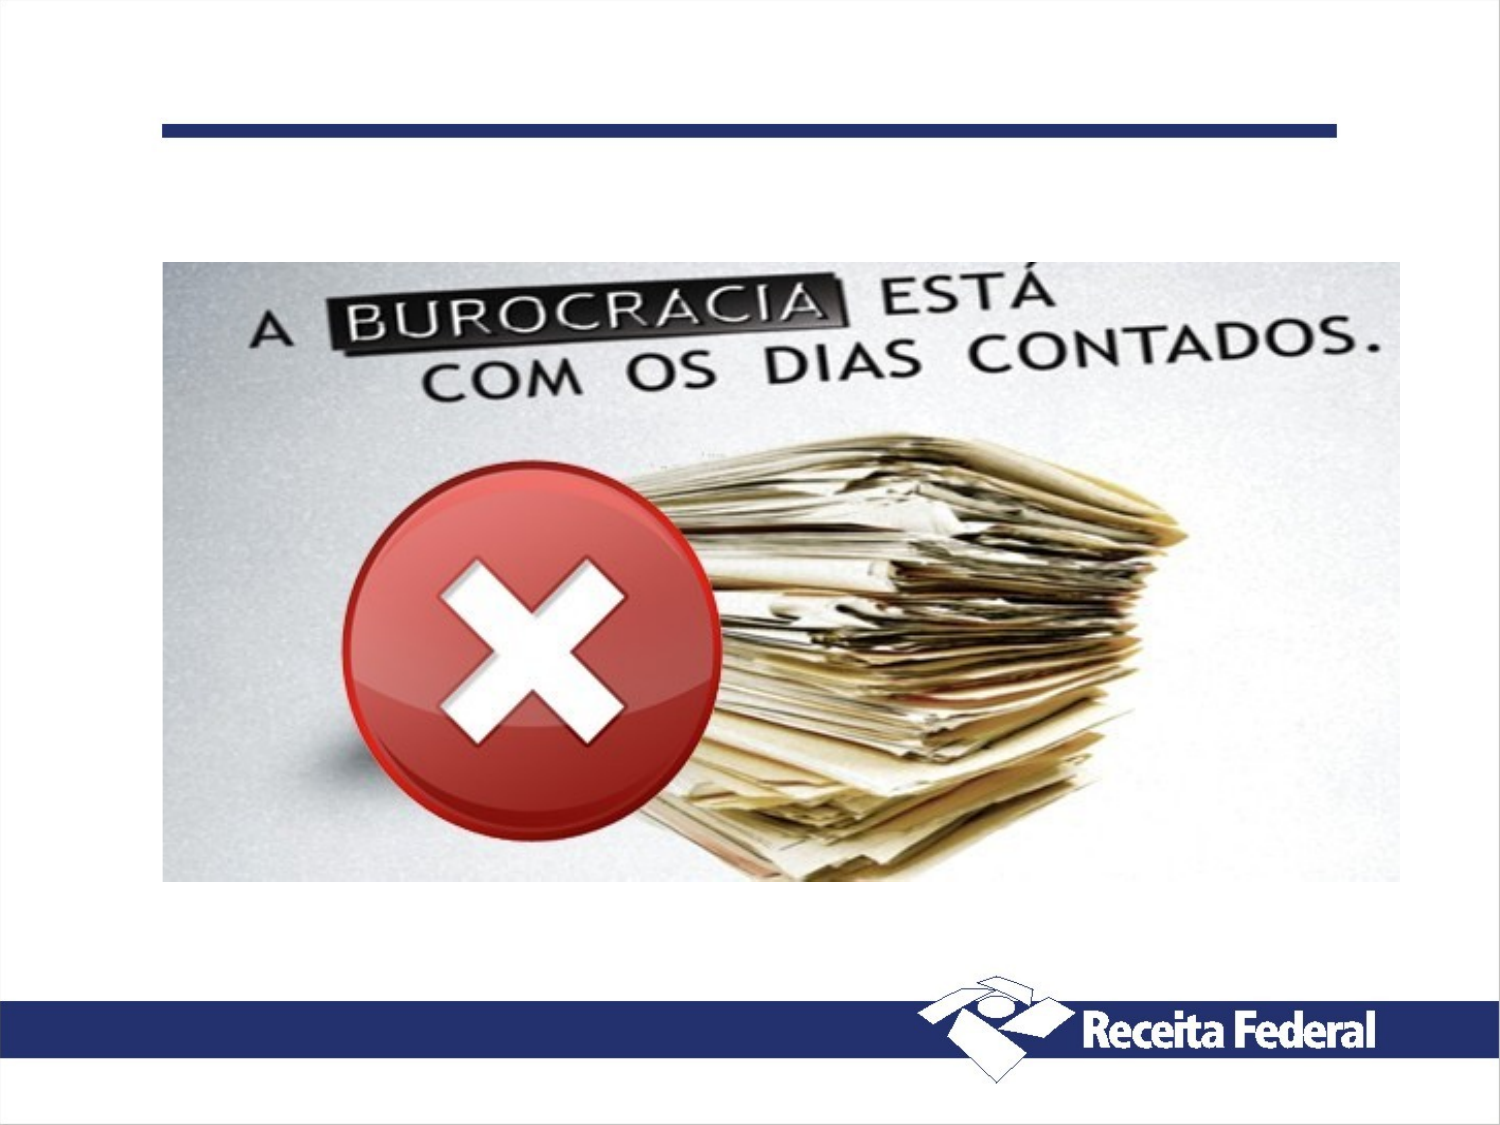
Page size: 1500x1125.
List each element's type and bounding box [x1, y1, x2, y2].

text_box [162, 262, 1400, 882]
text_box [0, 0, 1500, 1125]
